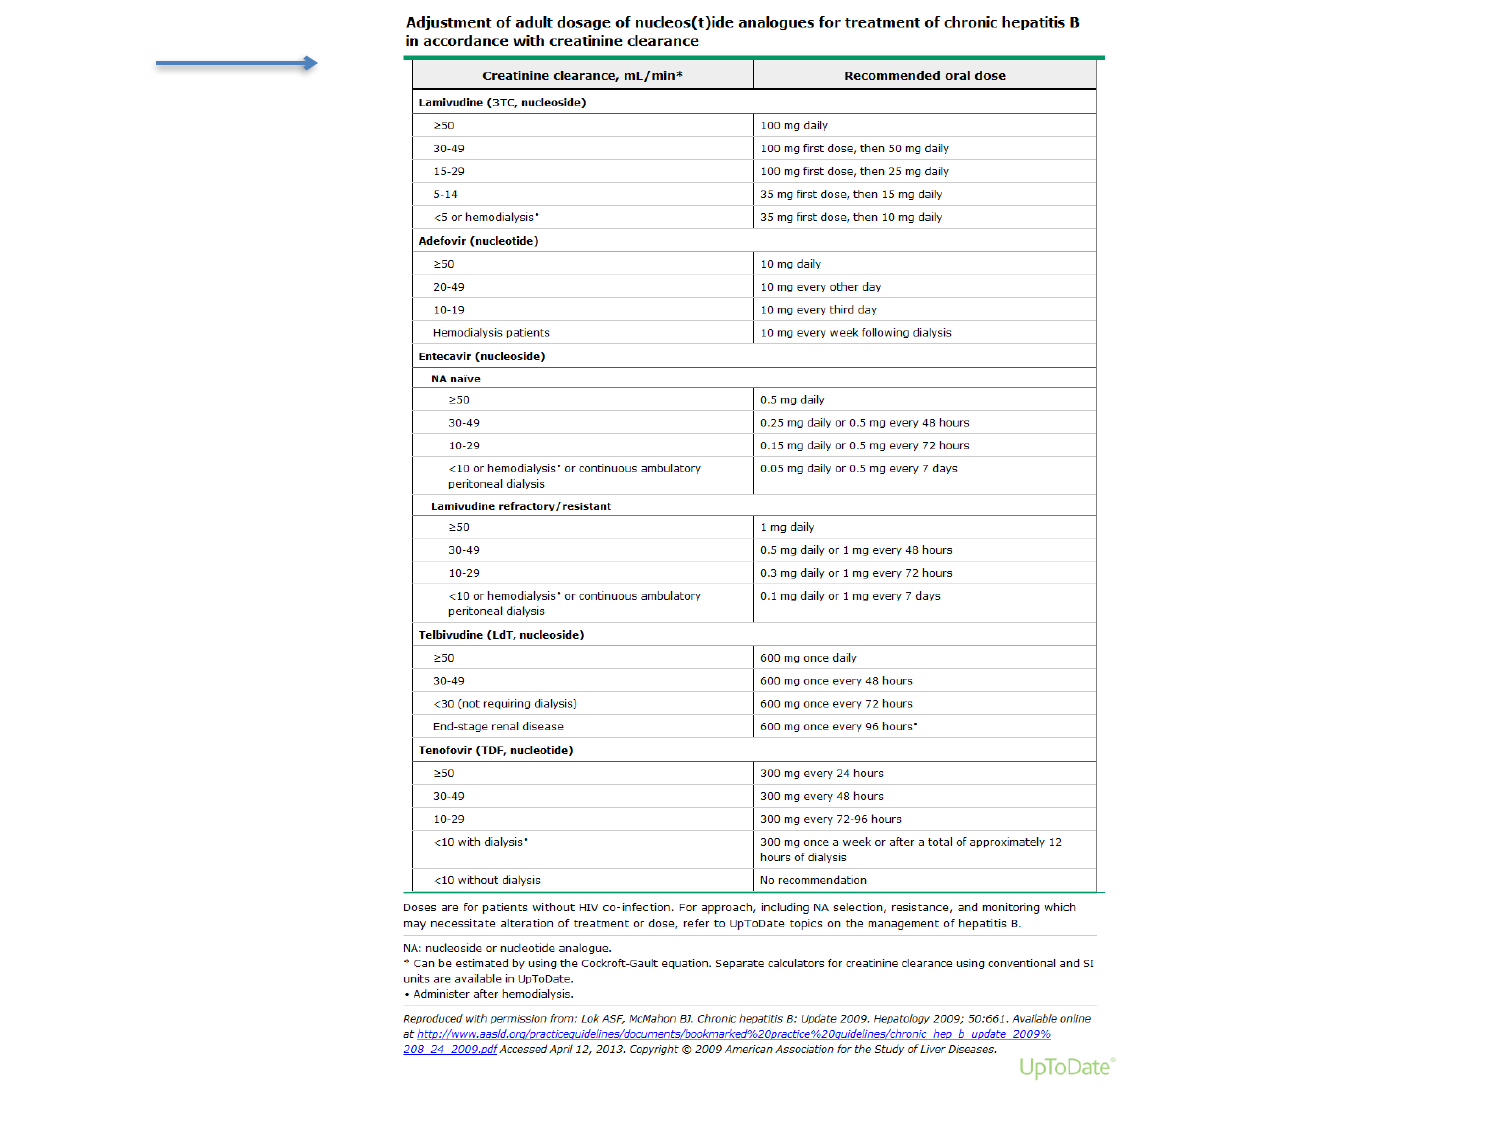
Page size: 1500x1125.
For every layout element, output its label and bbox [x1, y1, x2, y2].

picture [380, 0, 1119, 1084]
